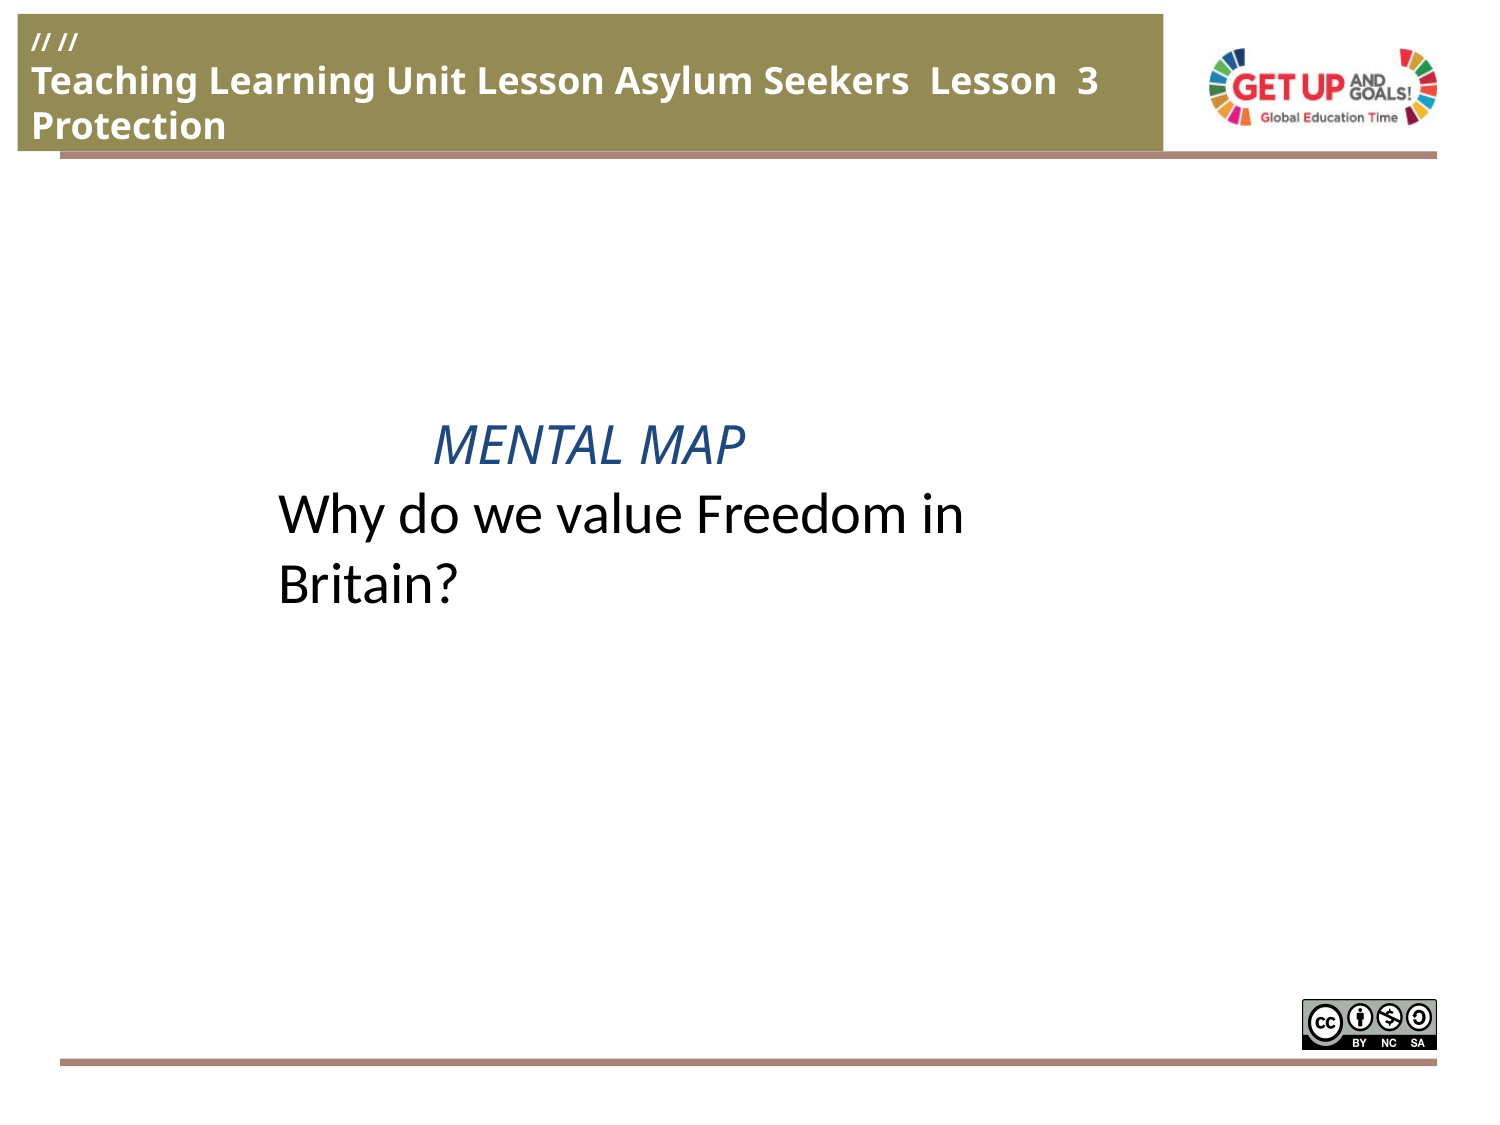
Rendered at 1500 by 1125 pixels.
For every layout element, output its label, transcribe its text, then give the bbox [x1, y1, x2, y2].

text_box // // Teaching Learning Unit Lesson Asylum Seekers Lesson 3 Protection [17, 13, 1164, 152]
text_box [60, 1058, 1438, 1067]
picture [1301, 999, 1437, 1050]
picture [1209, 47, 1437, 127]
text_box MENTAL MAP Why do we value Freedom in Britain? [264, 397, 1017, 587]
text_box [60, 151, 1438, 159]
